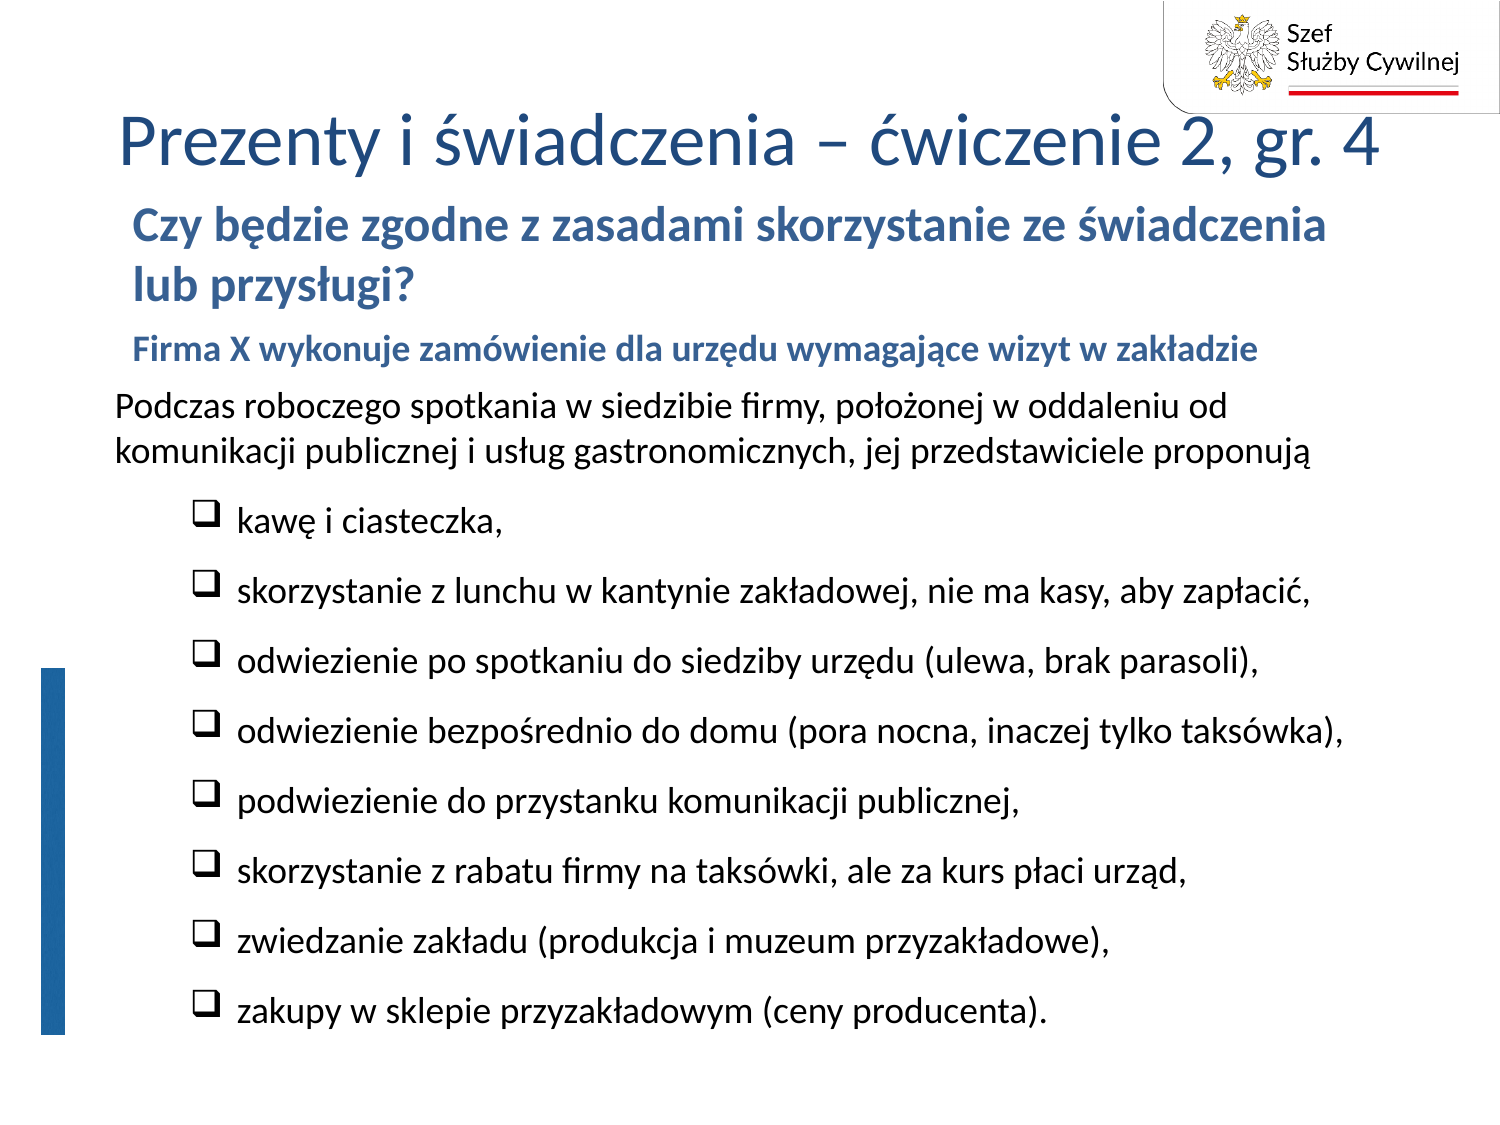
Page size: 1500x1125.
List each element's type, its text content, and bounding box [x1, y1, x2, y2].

text_box Czy będzie zgodne z zasadami skorzystanie ze świadczenia lub przysługi? Firma X wykonuje zamówienie dla urzędu wymagające wizyt w zakładzie [117, 184, 1382, 373]
title Prezenty i świadczenia – ćwiczenie 2, gr. 4 [0, 83, 1500, 208]
picture [1163, 0, 1500, 83]
text_box Podczas roboczego spotkania w siedzibie firmy, położonej w oddaleniu od komunikacji publicznej i usług gastronomicznych, jej przedstawiciele proponują kawę i ciasteczka, skorzystanie z lunchu w kantynie zakładowej, nie ma kasy, aby zapłacić, odwiezienie po spotkaniu do siedziby urzędu (ulewa, brak parasoli), odwiezienie bezpośrednio do domu (pora nocna, inaczej tylko taksówka), podwiezienie do przystanku komunikacji publicznej, skorzystanie z rabatu firmy na taksówki, ale za kurs płaci urząd, zwiedzanie zakładu (produkcja i muzeum przyzakładowe), zakupy w sklepie przyzakładowym (ceny producenta). [100, 373, 1382, 1039]
picture [41, 668, 65, 1035]
